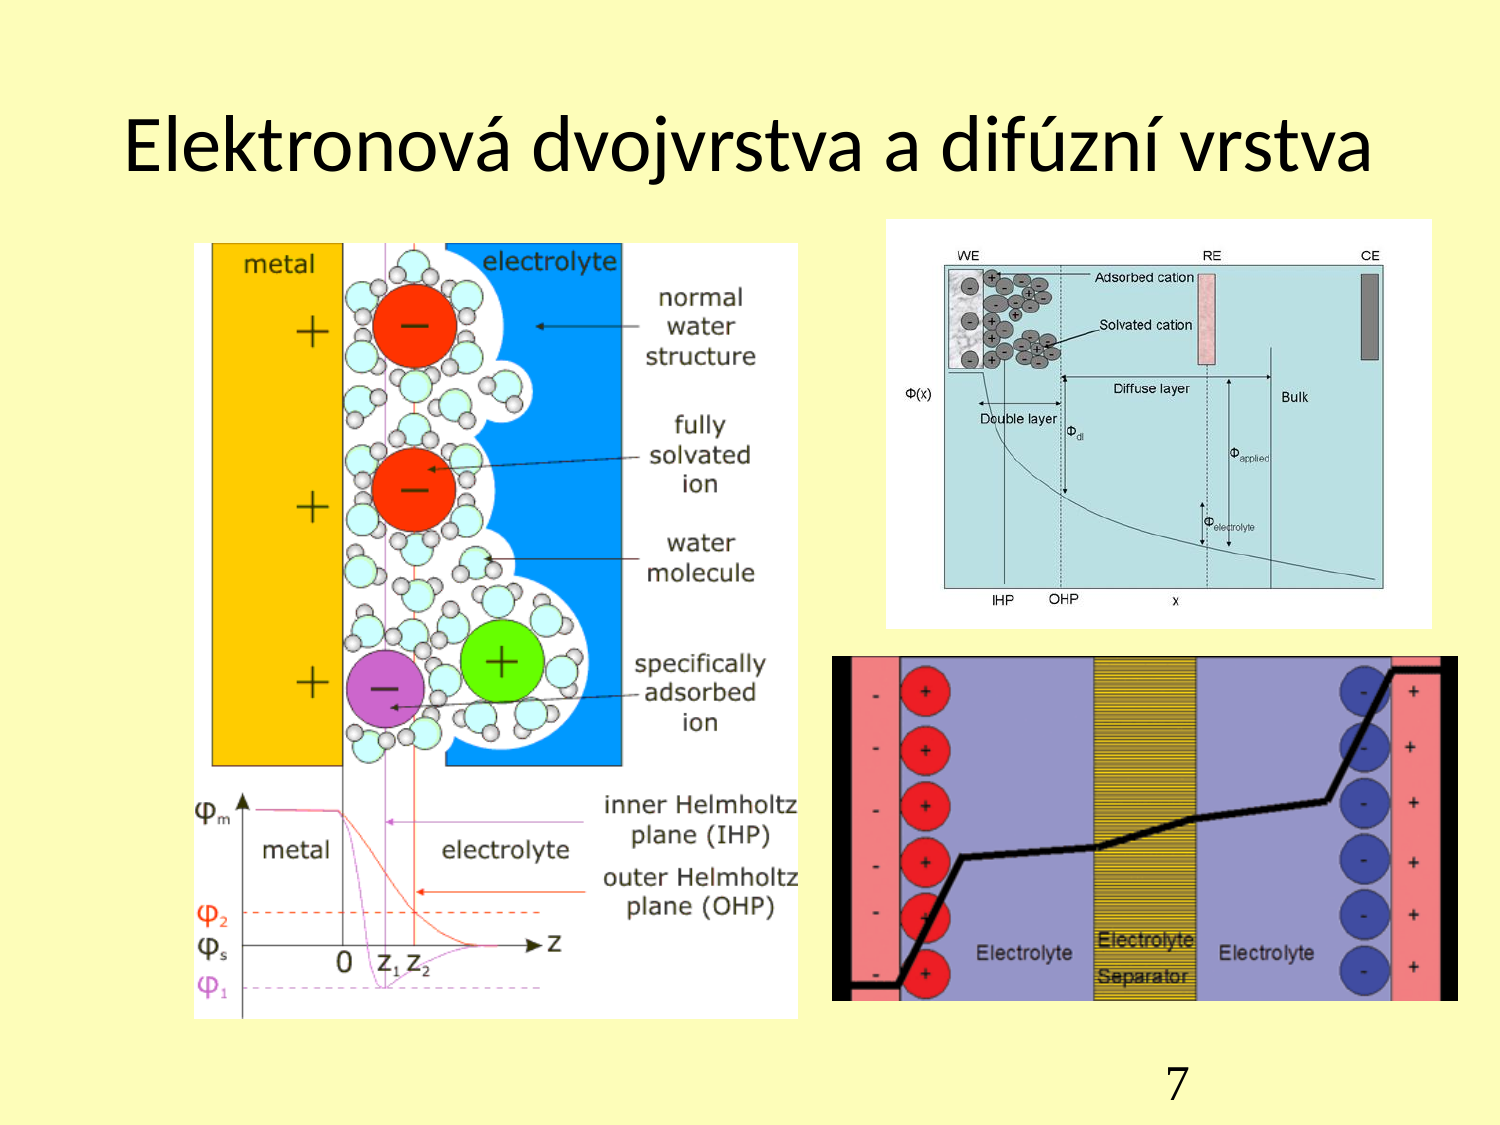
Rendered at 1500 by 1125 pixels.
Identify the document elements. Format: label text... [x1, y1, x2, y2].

title Elektronová dvojvrstva a difúzní vrstva [75, 45, 1425, 233]
slide_number 7 [1074, 1042, 1425, 1103]
picture [832, 656, 1458, 1002]
picture [194, 243, 798, 1019]
picture [886, 219, 1432, 629]
